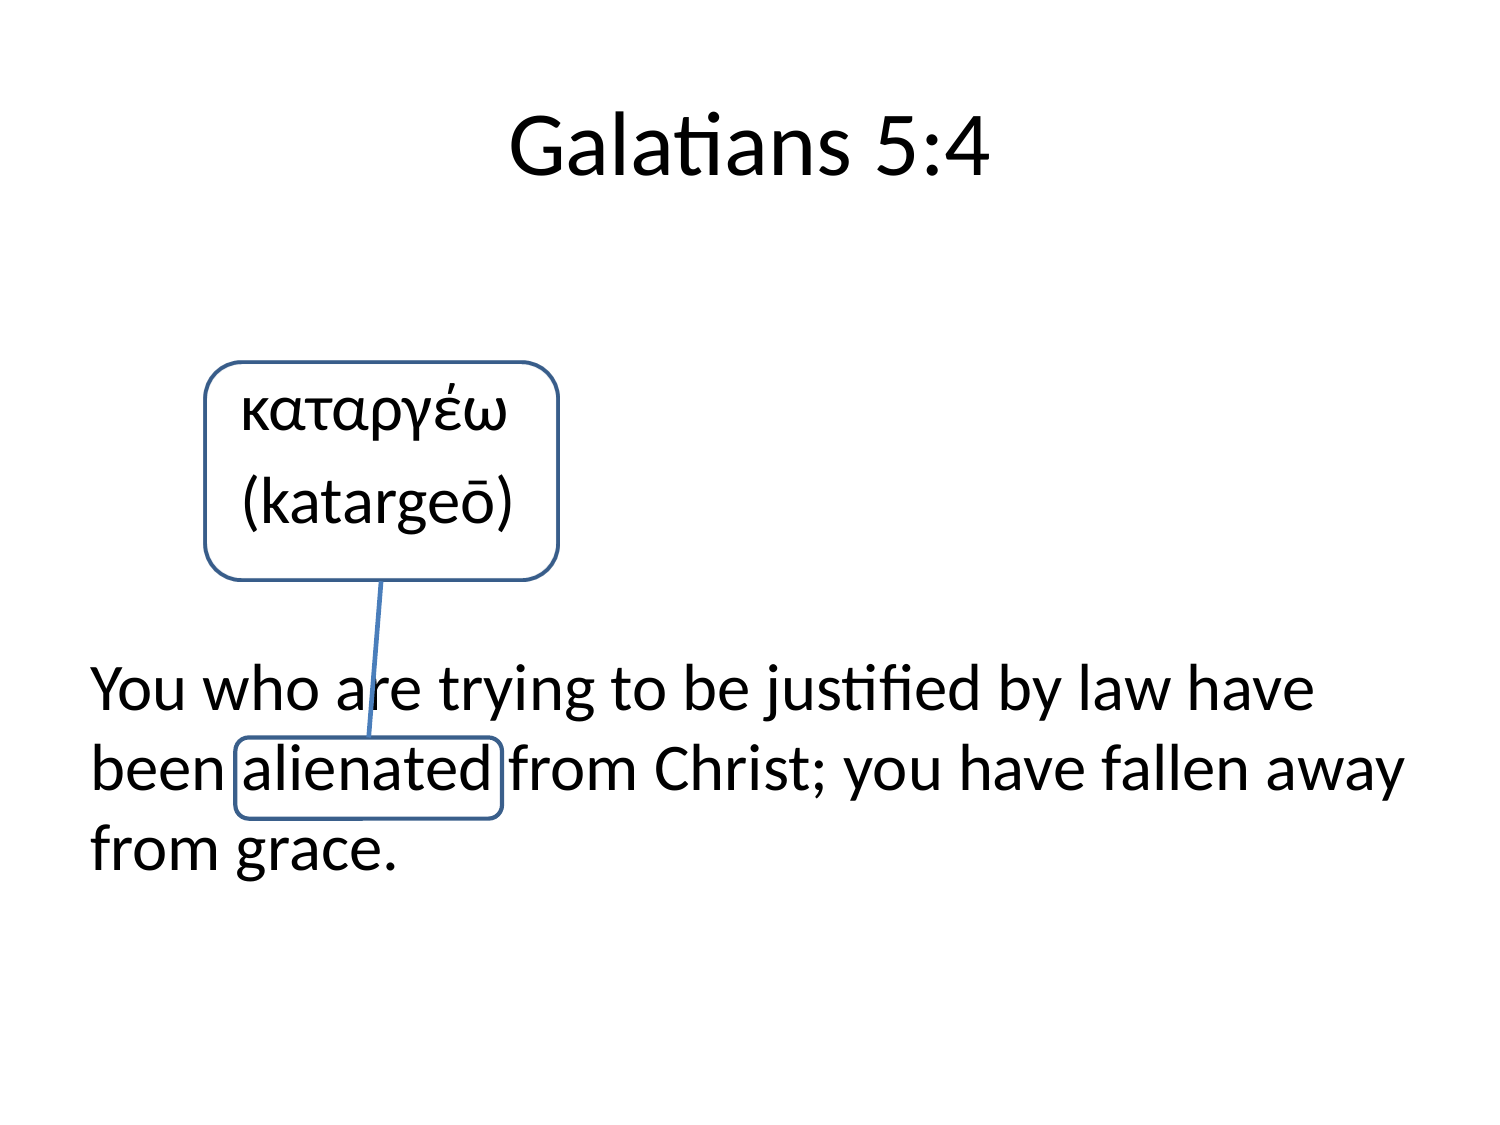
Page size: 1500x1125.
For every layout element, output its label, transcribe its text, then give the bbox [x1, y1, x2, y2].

title Galatians 5:4 [75, 45, 1425, 233]
list καταργέω (katargeō) You who are trying to be justified by law have been alienated from Christ; you have fallen away from grace. [75, 262, 1425, 1005]
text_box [368, 580, 382, 738]
picture [202, 359, 560, 582]
text_box [233, 735, 505, 821]
